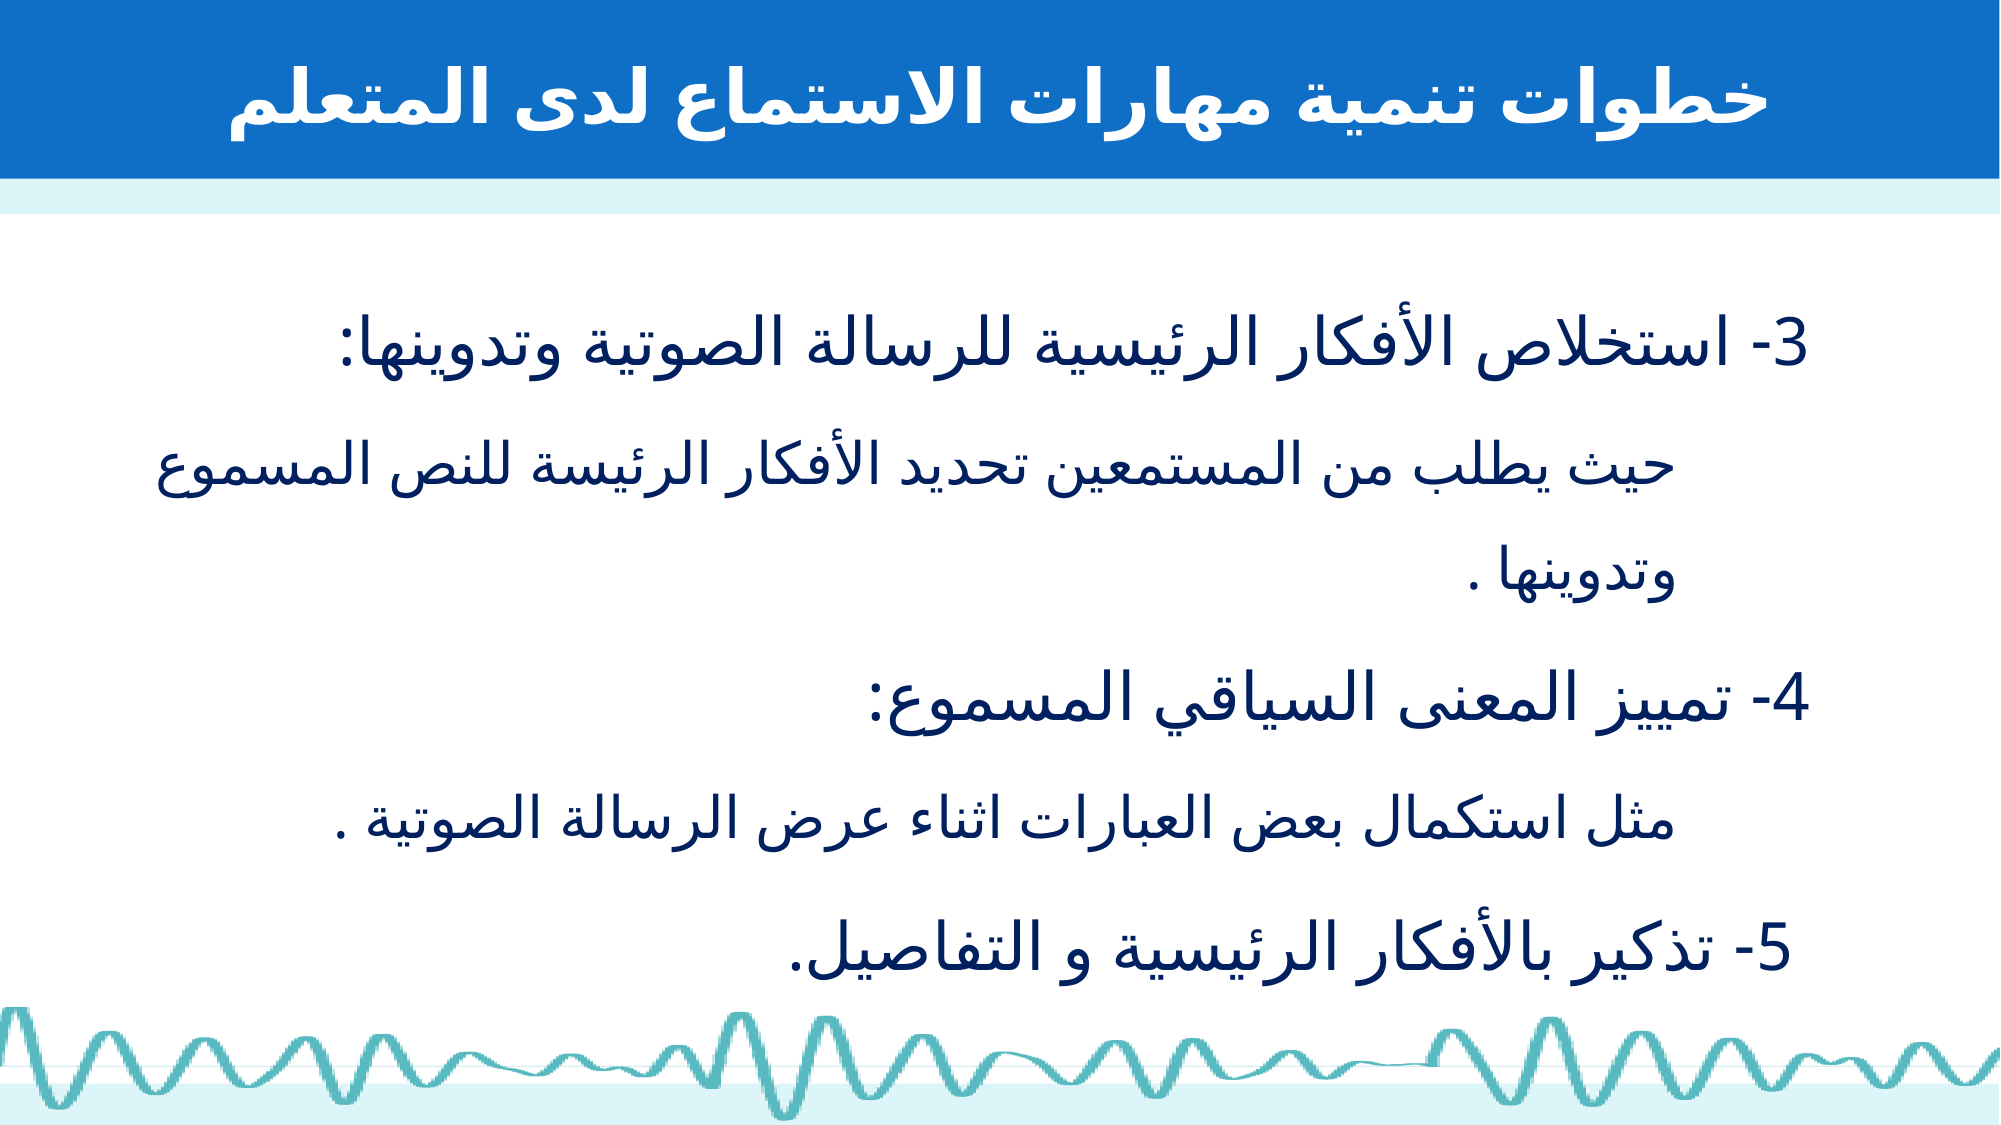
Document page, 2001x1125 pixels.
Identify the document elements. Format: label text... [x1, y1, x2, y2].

title خطوات تنمية مهارات الاستماع لدى المتعلم [91, 0, 1892, 188]
list 3- استخلاص الأفكار الرئيسية للرسالة الصوتية وتدوينها: حيث يطلب من المستمعين تحديد الأفكار الرئيسة للنص المسموع وتدوينها . 4- تمييز المعنى السياقي المسموع: مثل استكمال بعض العبارات اثناء عرض الرسالة الصوتية . 5- تذكير بالأفكار الرئيسية و التفاصيل. [112, 251, 1826, 917]
